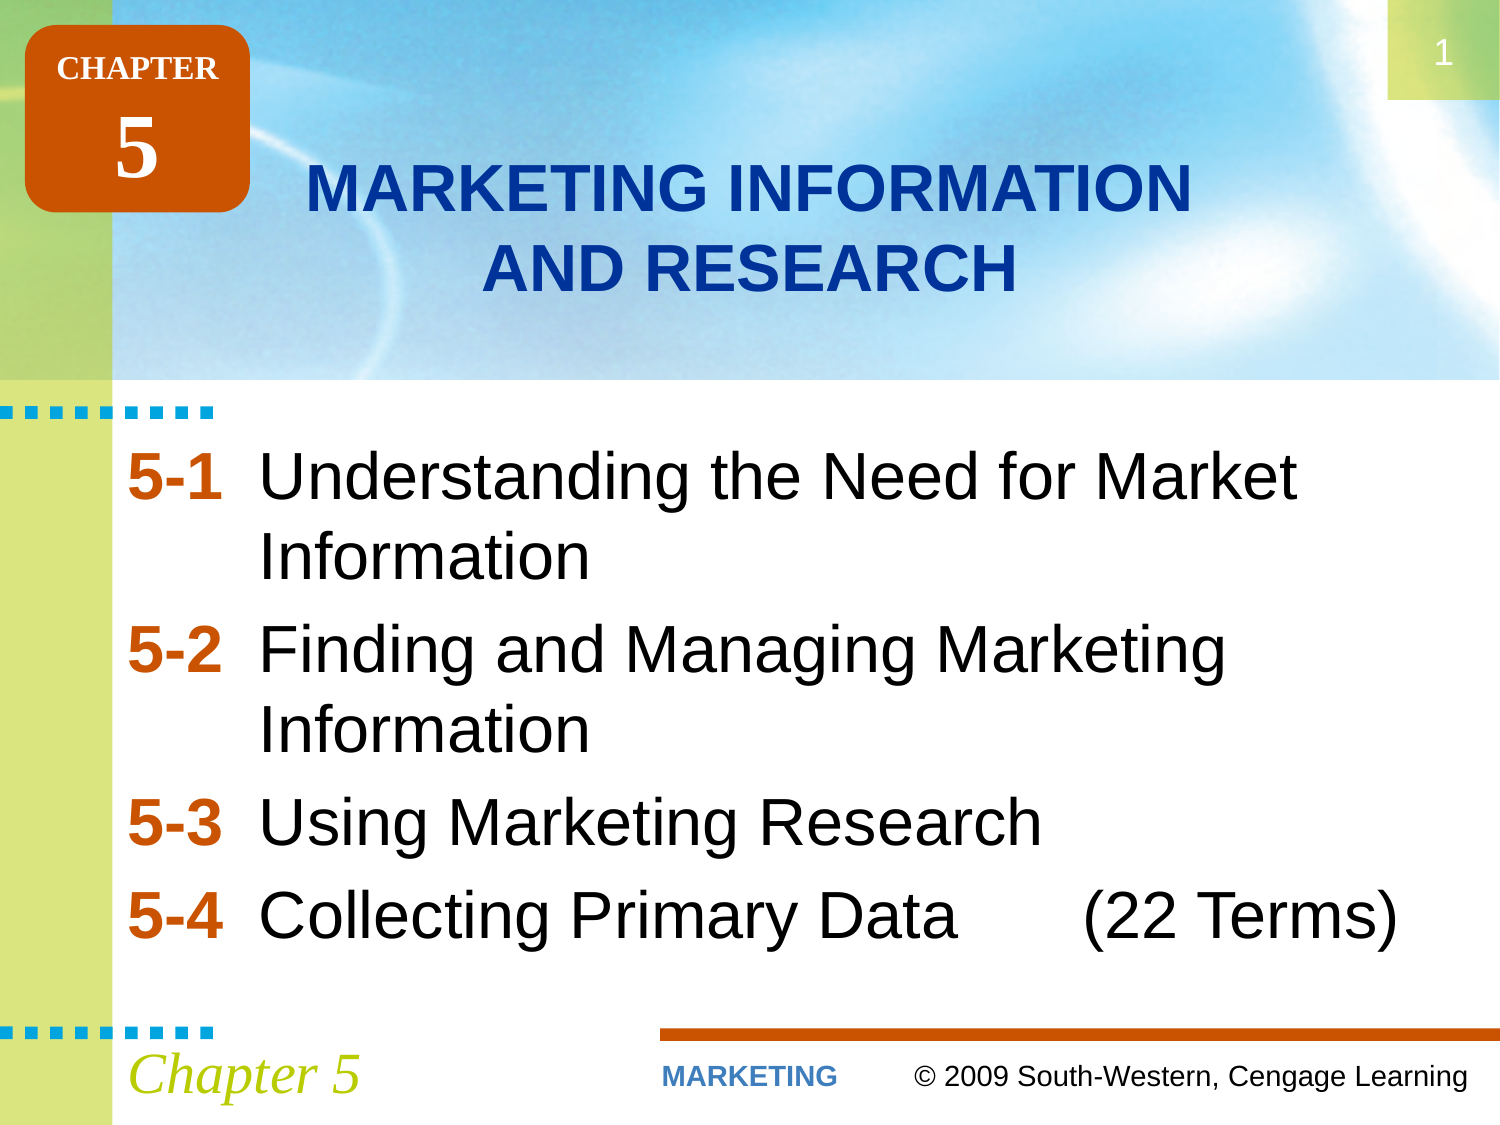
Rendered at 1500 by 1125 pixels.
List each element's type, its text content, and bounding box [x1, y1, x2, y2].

title MARKETING INFORMATION AND RESEARCH [112, 99, 1388, 351]
text_box CHAPTER 5 [24, 24, 250, 213]
subtitle 5-1 Understanding the Need for Market Information 5-2 Finding and Managing Marketing Information 5-3 Using Marketing Research 5-4 Collecting Primary Data (22 Terms) [112, 424, 1451, 1013]
slide_number 1 [1387, 0, 1500, 101]
footer Chapter 5 [112, 1013, 638, 1113]
